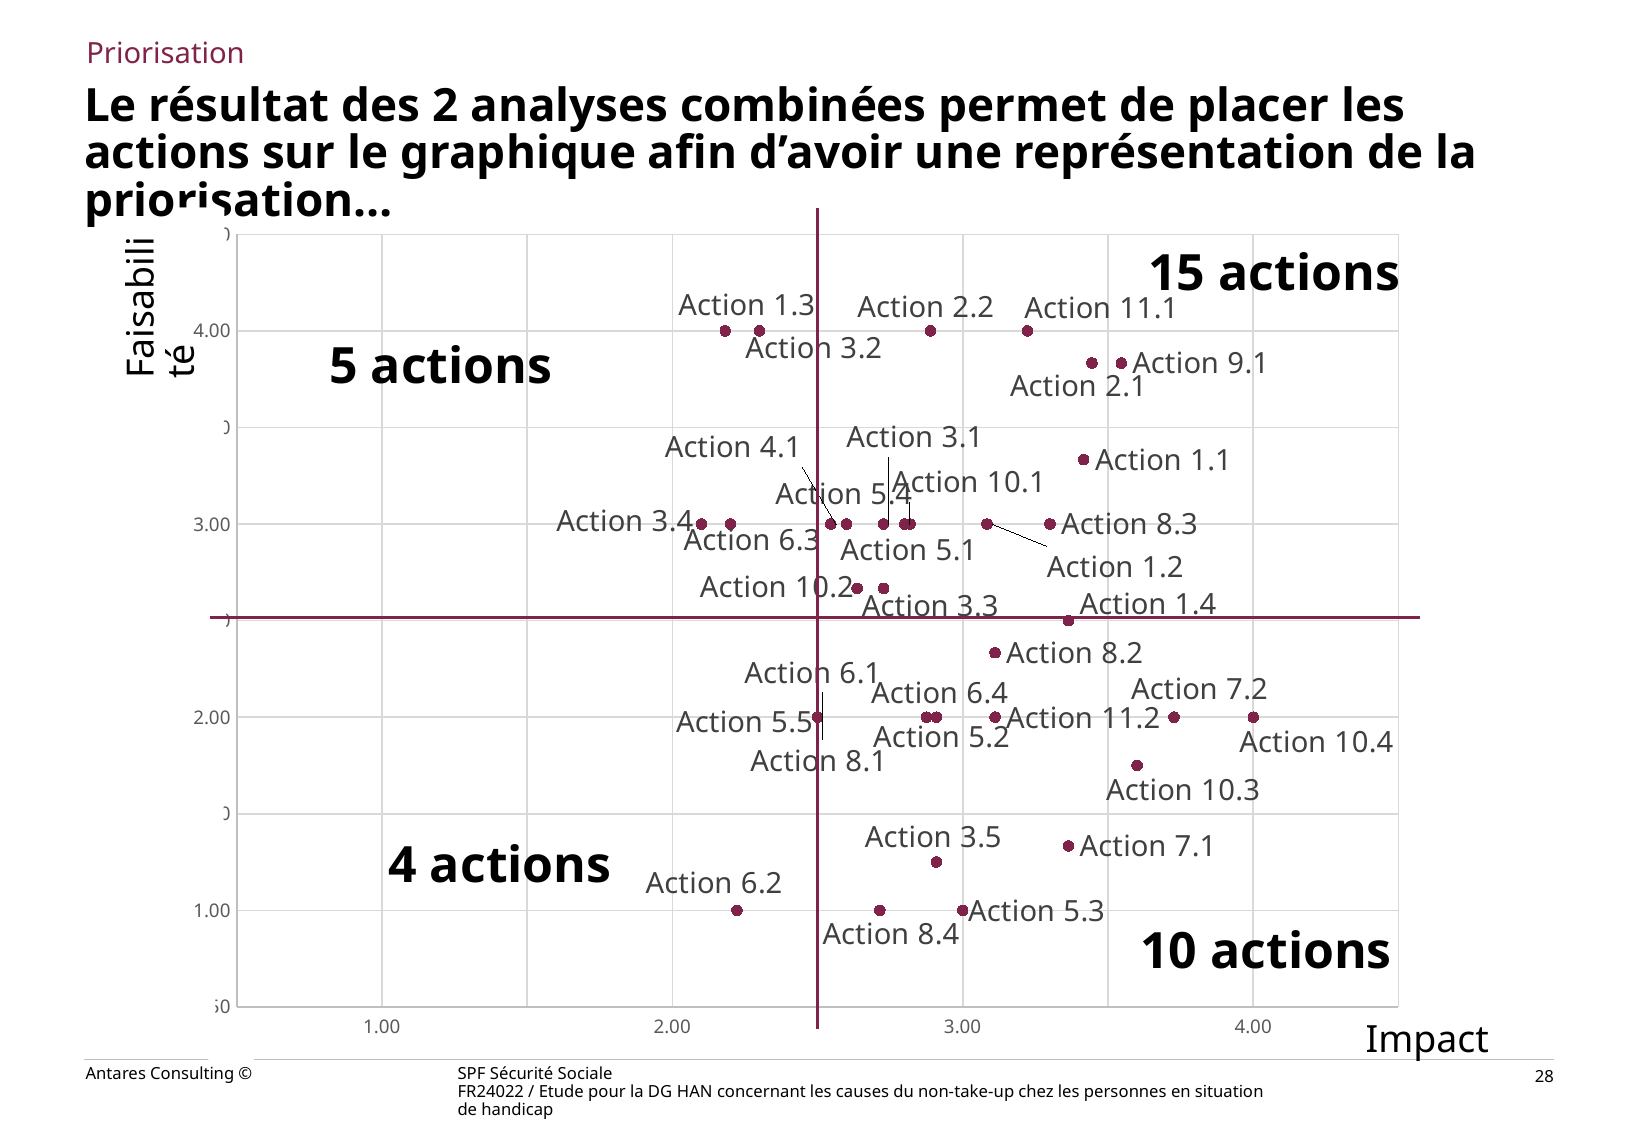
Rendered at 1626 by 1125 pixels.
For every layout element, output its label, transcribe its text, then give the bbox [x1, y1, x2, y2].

title Le résultat des 2 analyses combinées permet de placer les actions sur le graphique afin d’avoir une représentation de la priorisation… [84, 82, 1550, 229]
text_box [208, 1057, 254, 1061]
chart [167, 204, 1443, 1057]
text_box Faisabilité [113, 212, 167, 394]
text_box Impact [1350, 1013, 1533, 1069]
text_box Priorisation [86, 38, 1522, 70]
